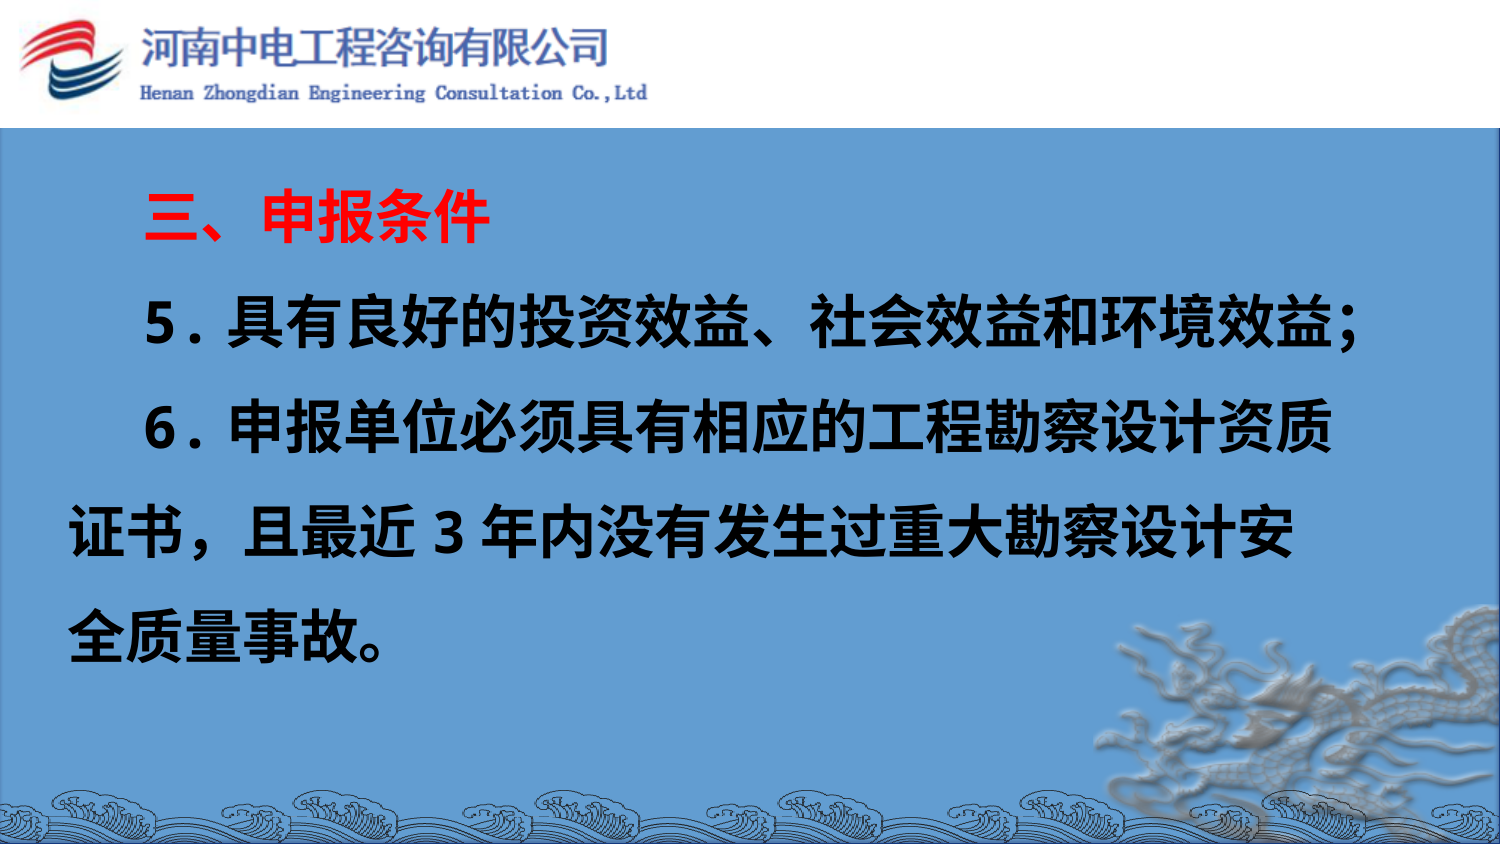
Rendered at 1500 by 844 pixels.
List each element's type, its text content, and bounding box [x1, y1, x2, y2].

picture [0, 0, 1500, 129]
text_box 三、申报条件 5.具有良好的投资效益、社会效益和环境效益； 6.申报单位必须具有相应的工程勘察设计资质证书，且最近3年内没有发生过重大勘察设计安全质量事故。 [53, 138, 1353, 678]
